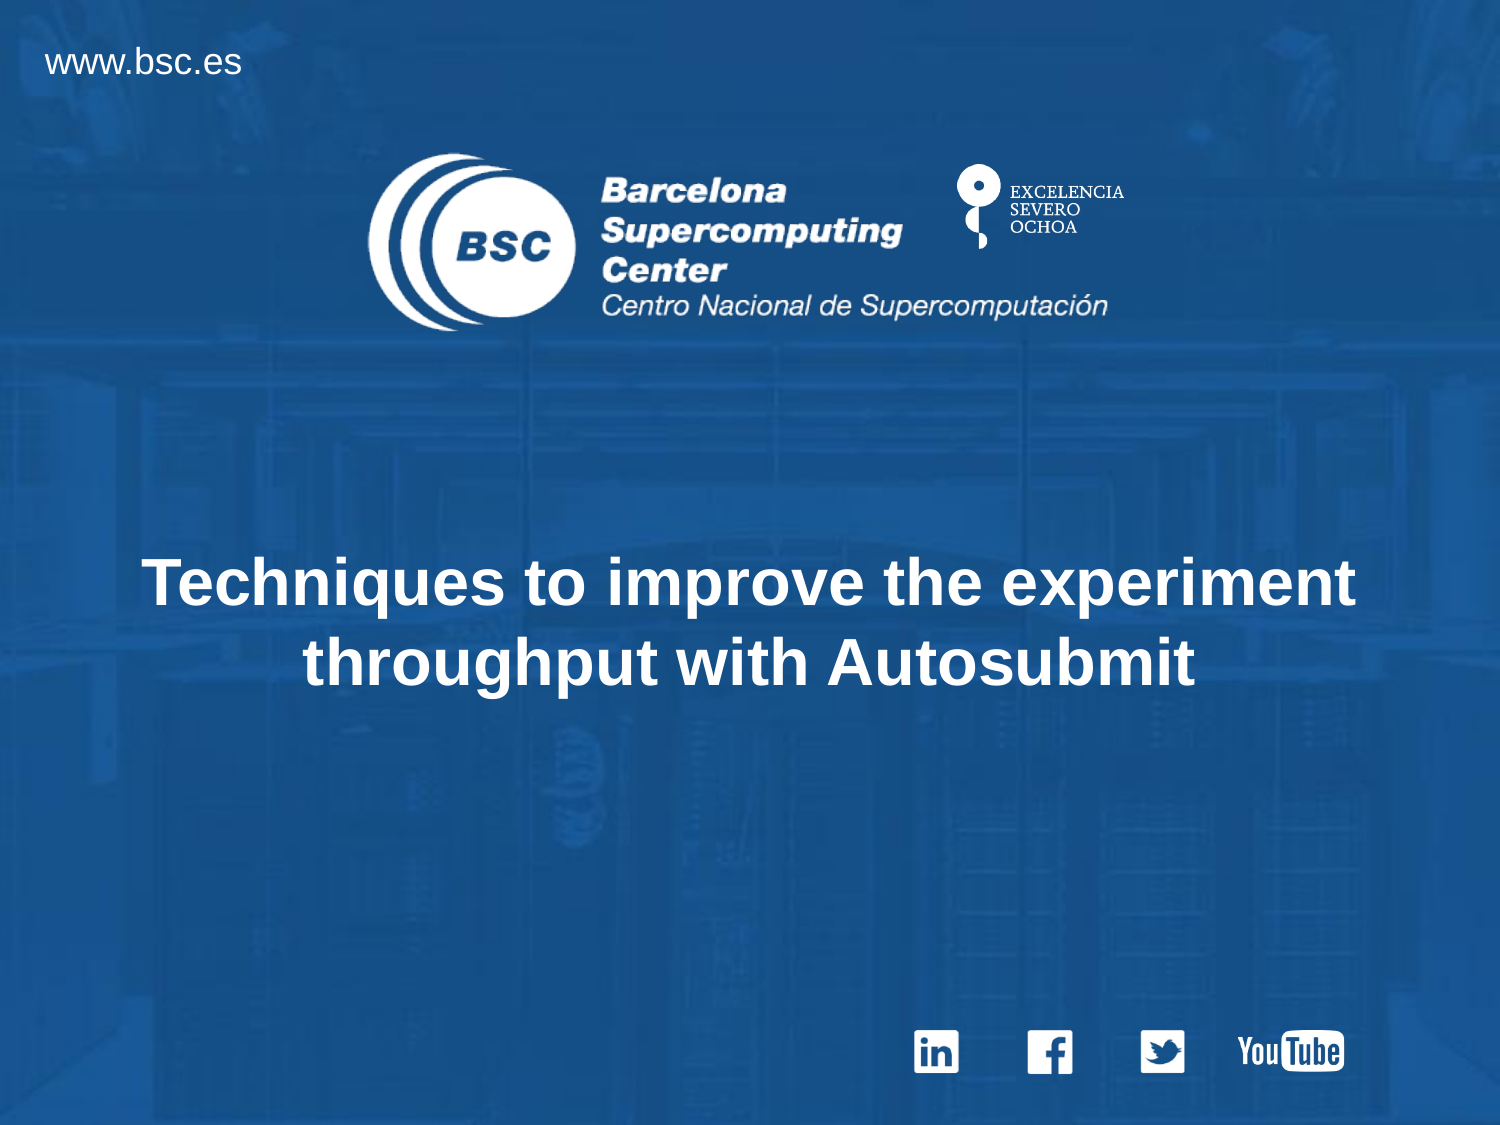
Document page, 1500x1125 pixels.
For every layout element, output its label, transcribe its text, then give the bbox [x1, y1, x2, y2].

picture [0, 0, 1500, 1125]
text_box Techniques to improve the experiment throughput with Autosubmit [112, 498, 1388, 740]
